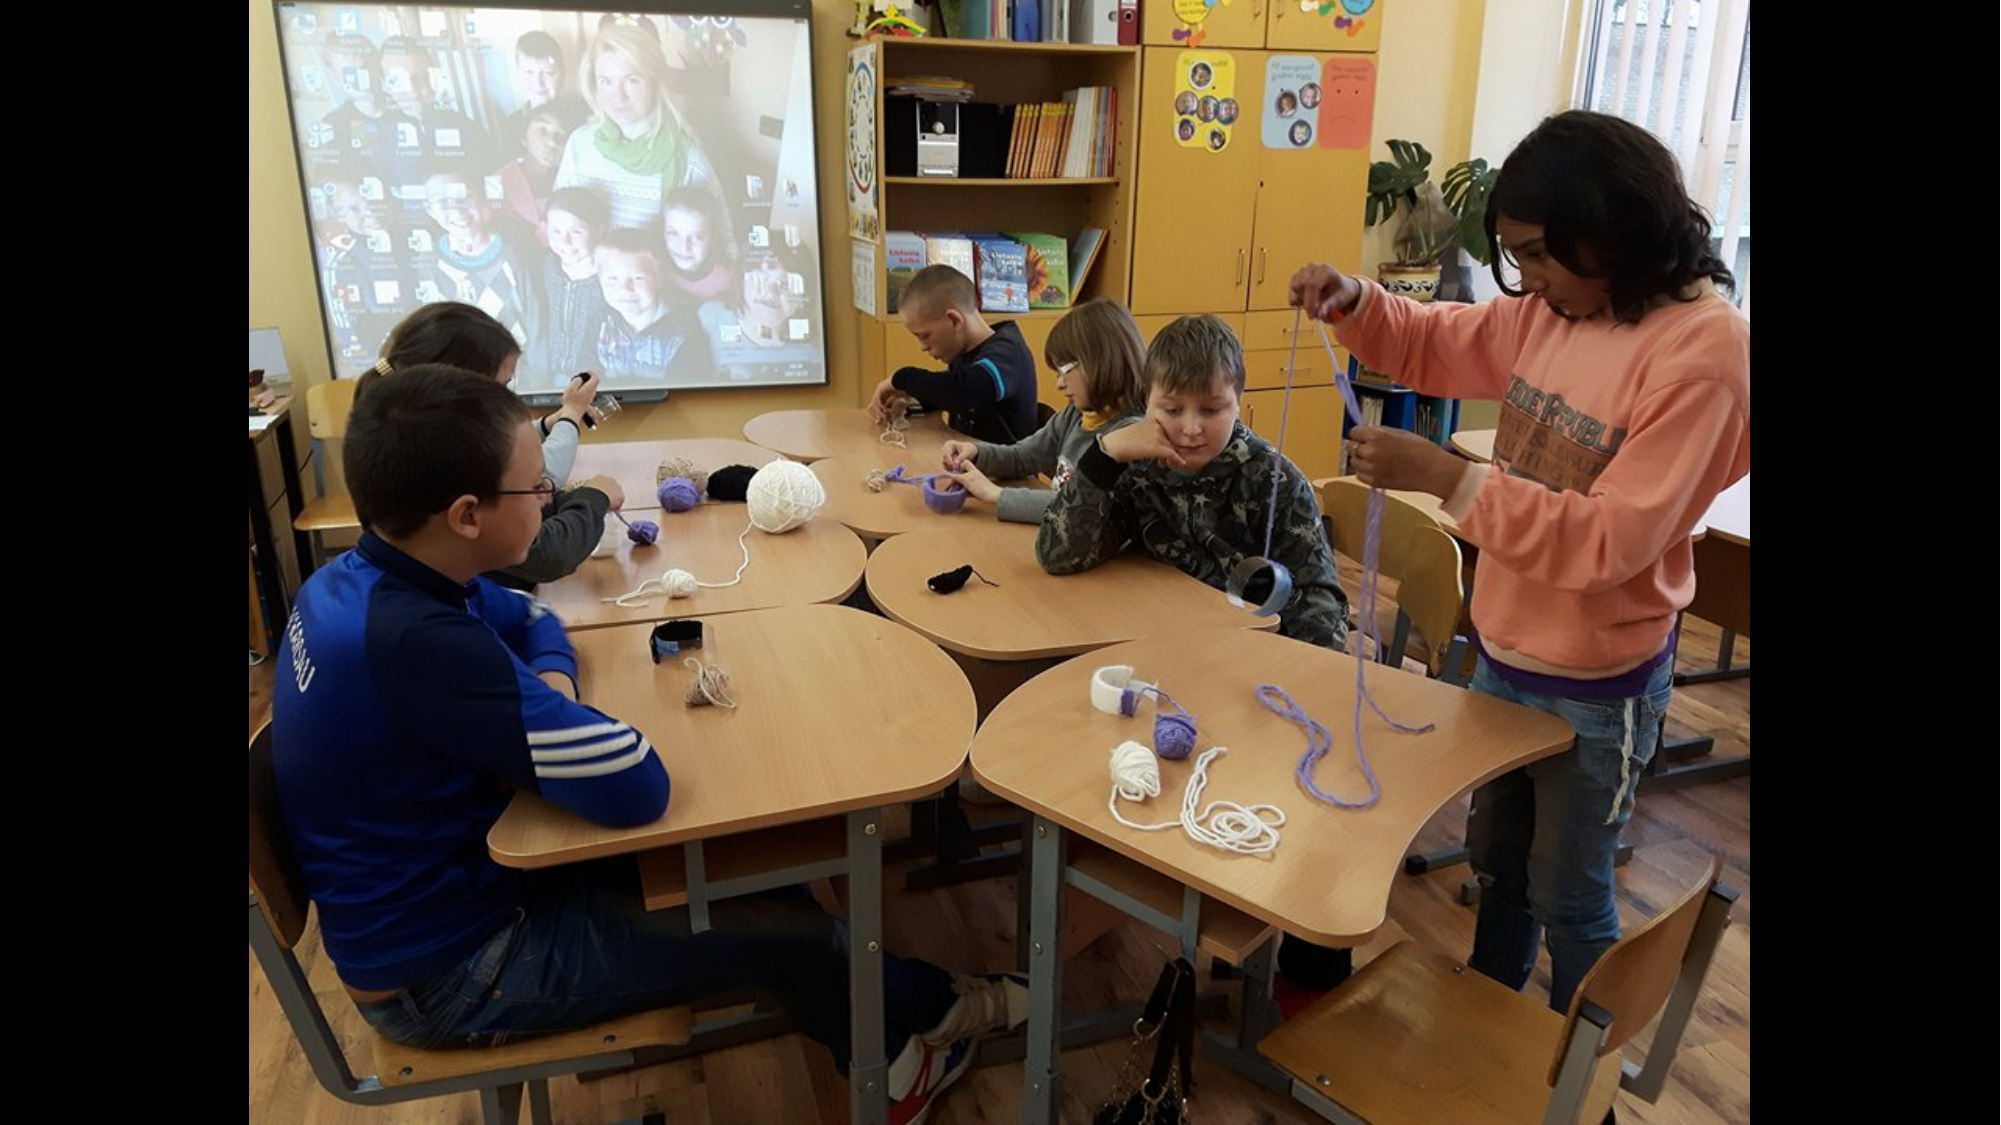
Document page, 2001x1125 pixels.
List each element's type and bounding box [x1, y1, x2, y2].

picture [249, 0, 1750, 1125]
